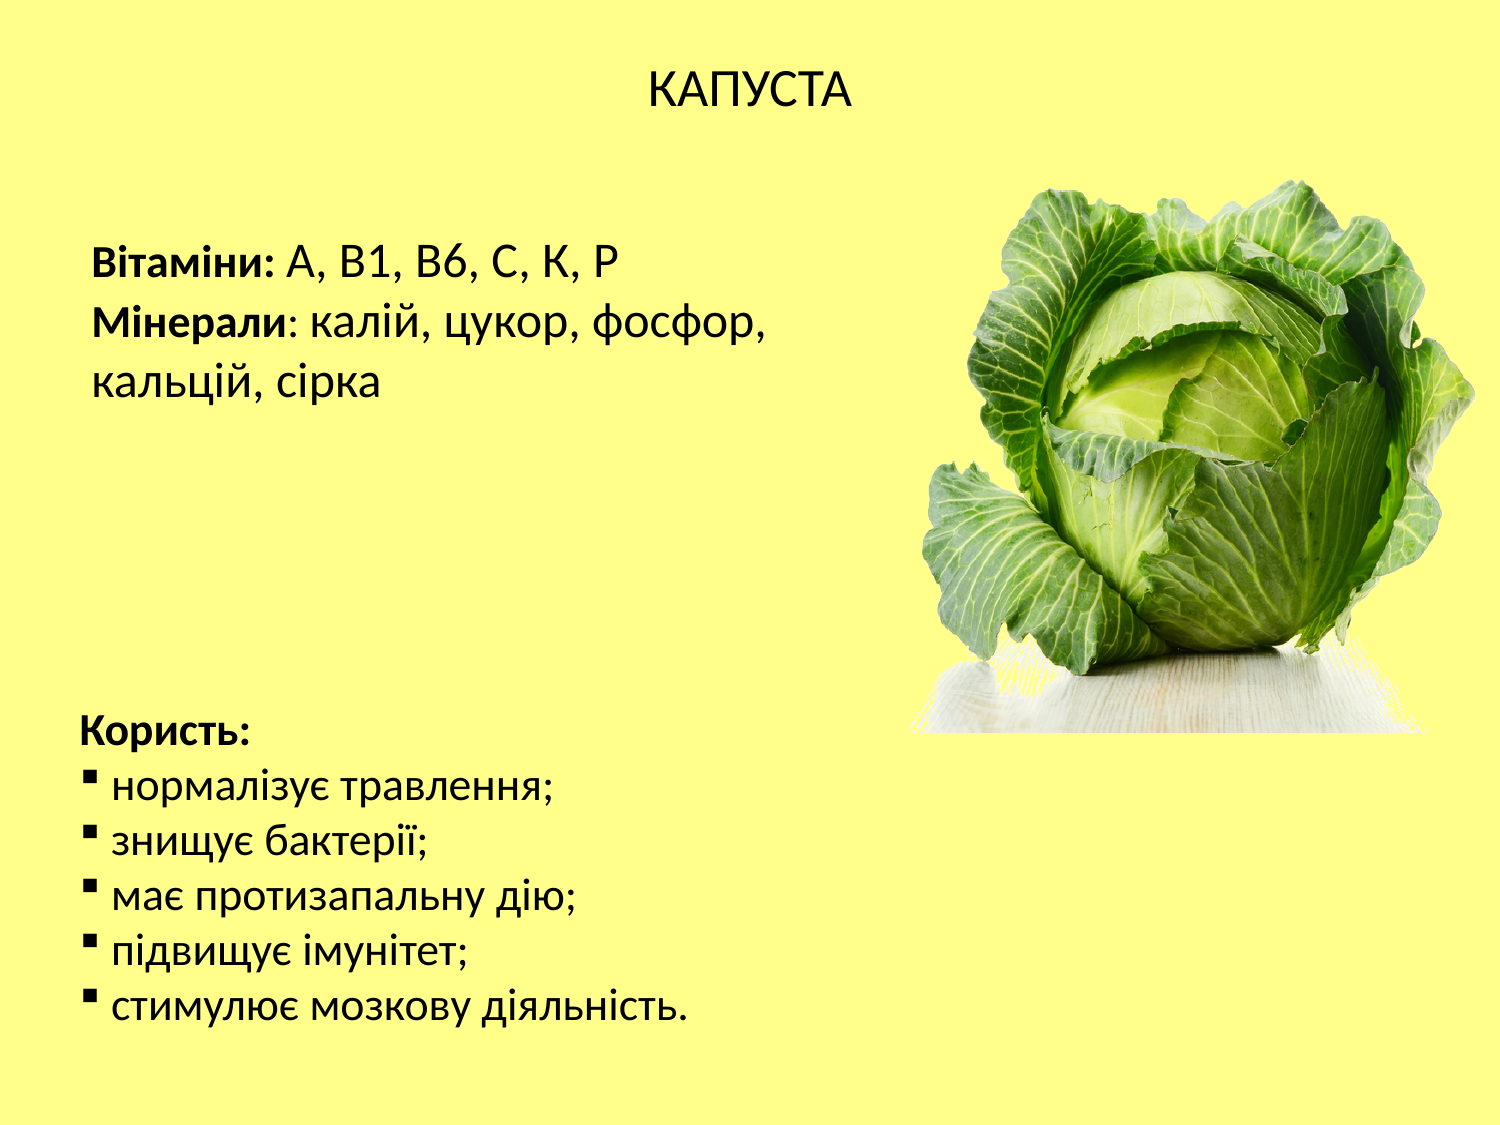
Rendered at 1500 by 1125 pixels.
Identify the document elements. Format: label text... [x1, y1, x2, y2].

text_box Користь: нормалізує травлення; знищує бактерії; має протизапальну дію; підвищує імунітет; стимулює мозкову діяльність. [64, 692, 1046, 1037]
picture [844, 101, 1500, 734]
title КАПУСТА [75, 45, 1425, 126]
text_box Вітаміни: А, В1, В6, С, К, P Мінерали: калій, цукор, фосфор, кальцій, сірка [76, 219, 827, 415]
